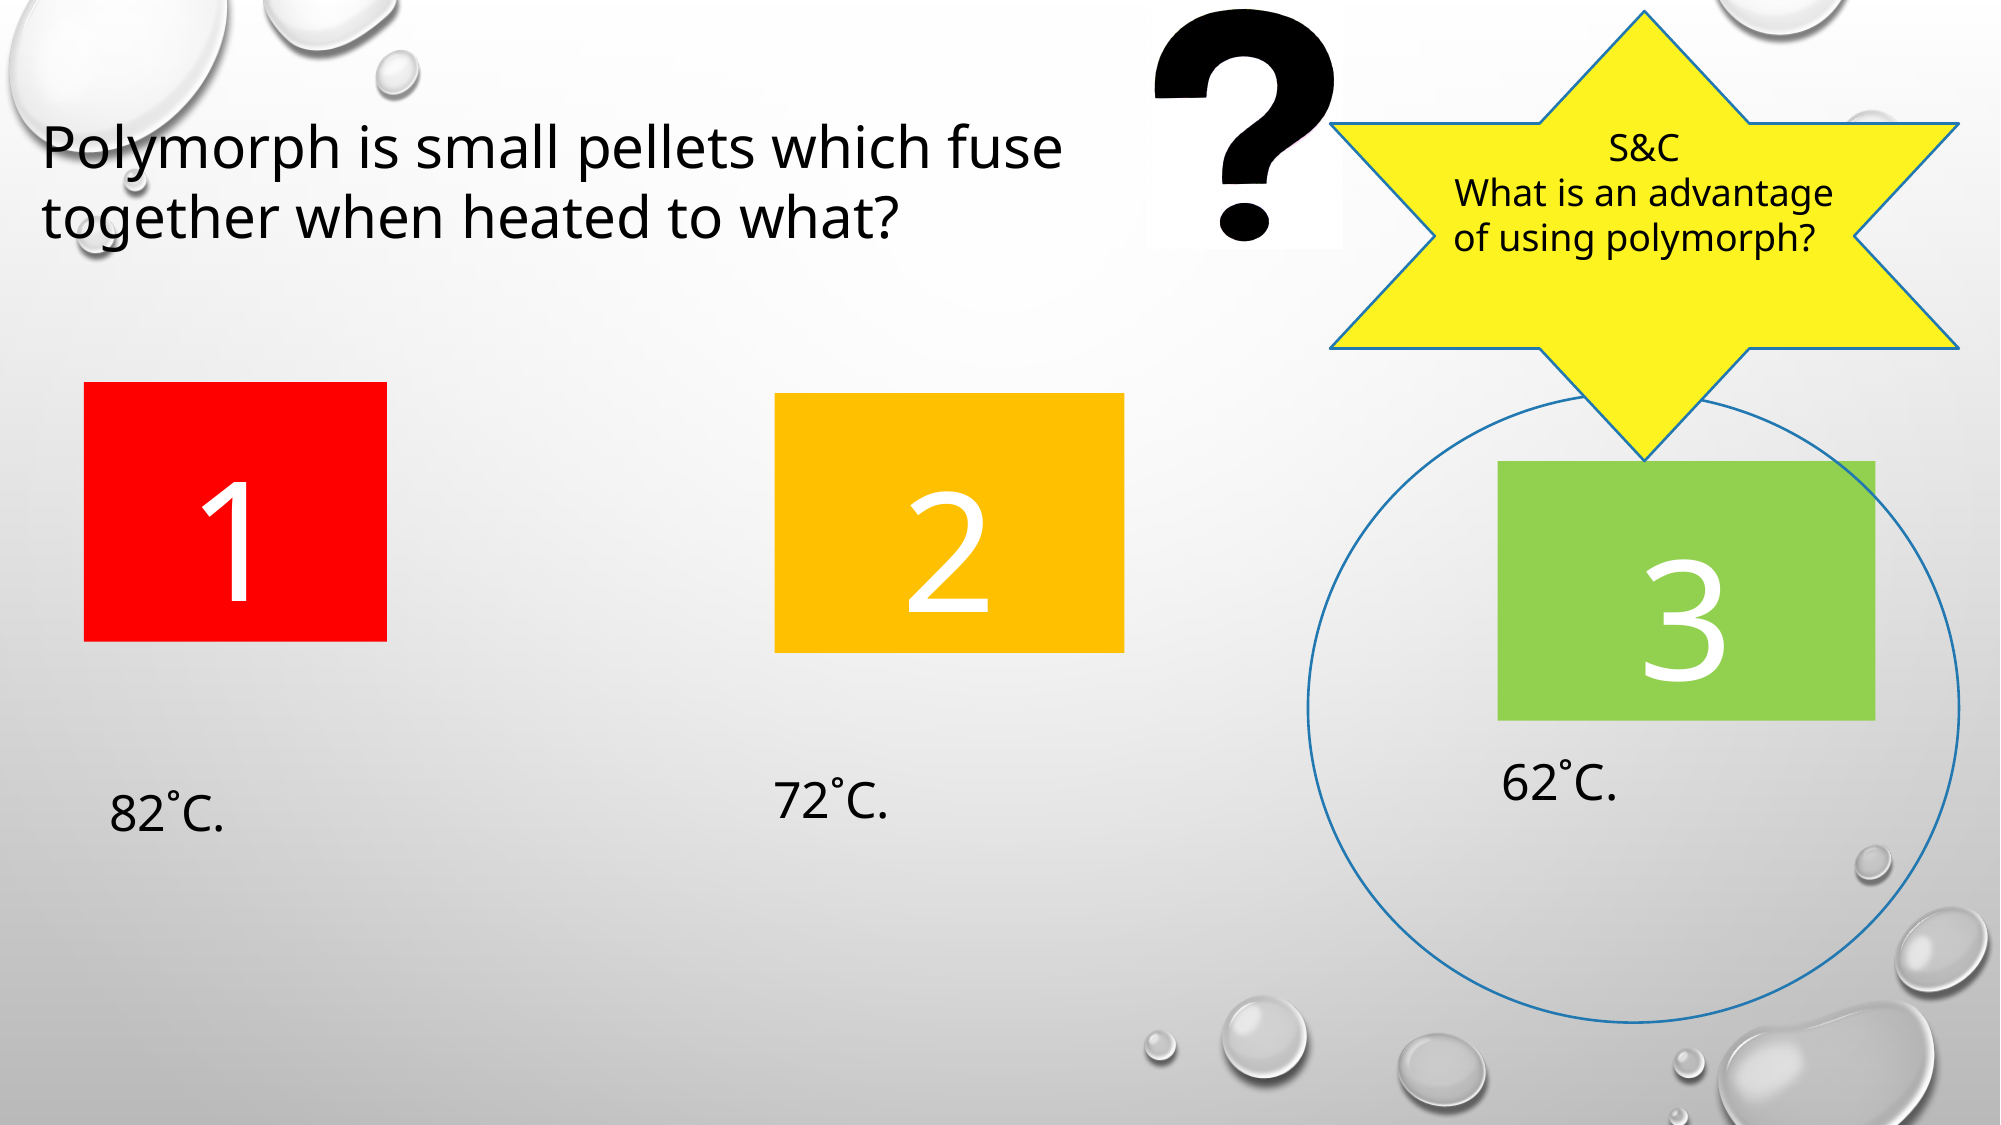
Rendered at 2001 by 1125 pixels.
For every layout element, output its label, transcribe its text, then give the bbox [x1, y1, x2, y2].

picture [0, 0, 2000, 1125]
text_box [1306, 396, 1961, 1024]
text_box 82˚C. [94, 773, 580, 849]
text_box 62˚C. [1486, 742, 1972, 818]
text_box 72˚C. [758, 761, 1244, 837]
text_box 1 [83, 382, 387, 642]
text_box 2 [774, 393, 1125, 653]
text_box Polymorph is small pellets which fuse together when heated to what? [26, 103, 1095, 258]
text_box S&C What is an advantage of using polymorph? [1328, 9, 1961, 463]
text_box 3 [1839, 461, 1876, 495]
